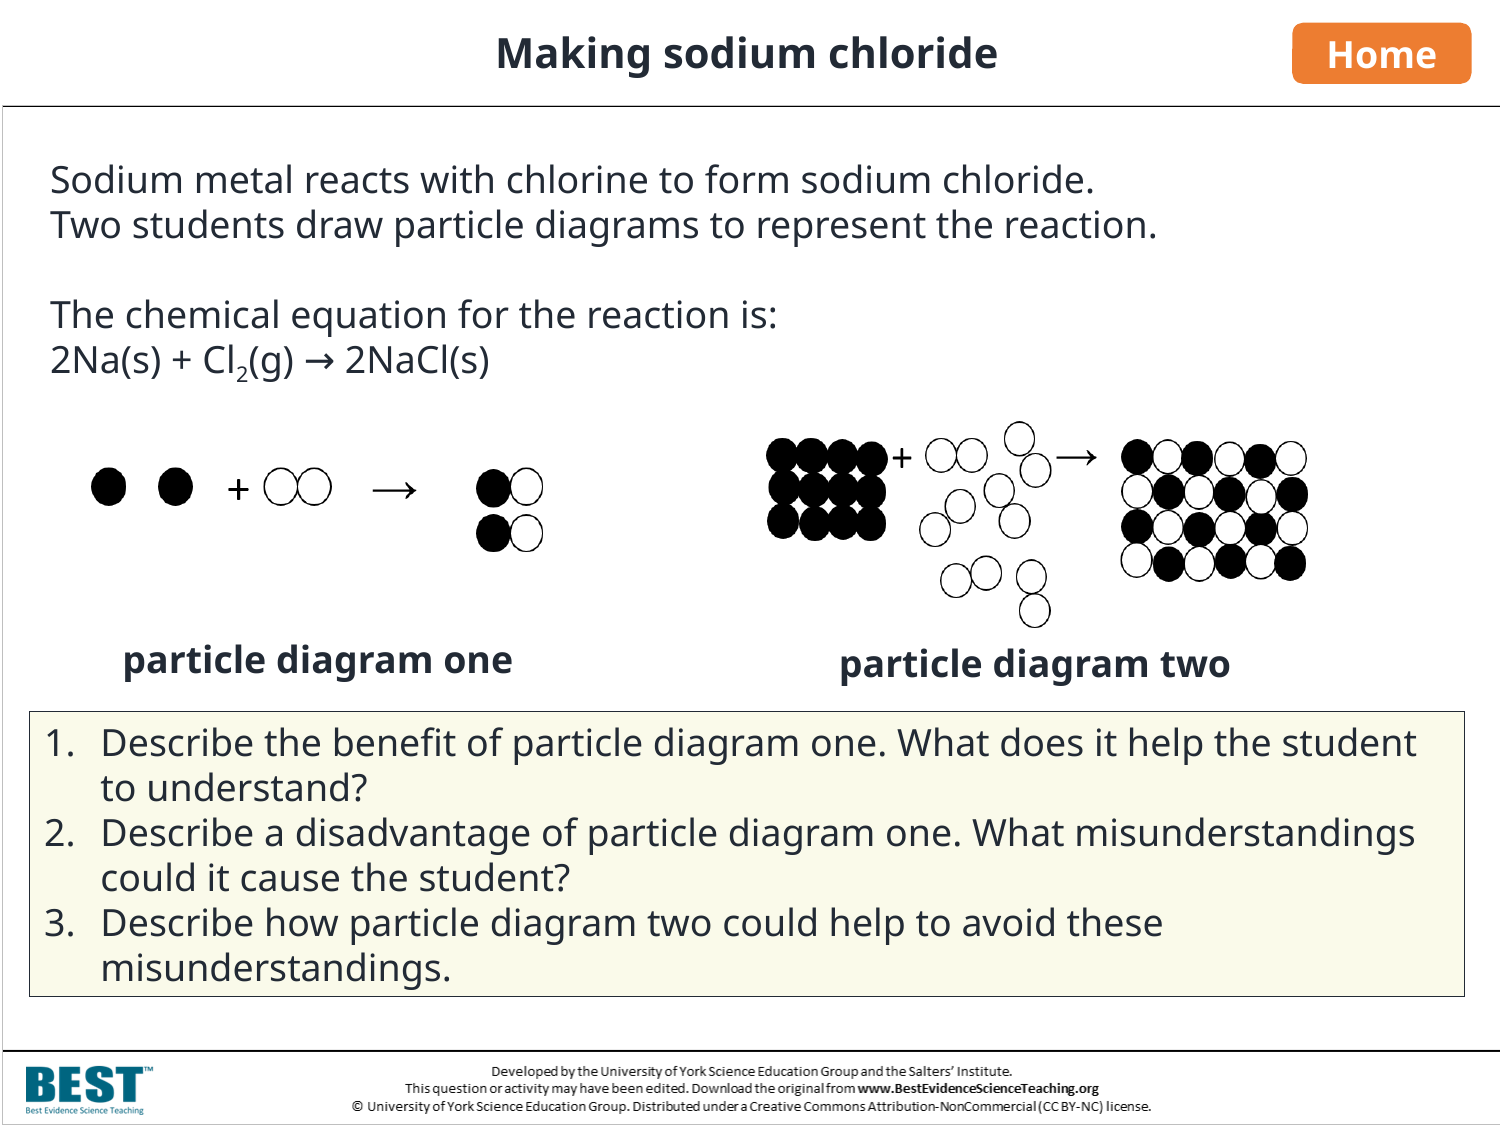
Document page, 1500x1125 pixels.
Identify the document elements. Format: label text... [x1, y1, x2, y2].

text_box Making sodium chloride [23, 4, 1471, 99]
text_box Home [1292, 22, 1472, 84]
picture [2, 105, 1500, 1125]
